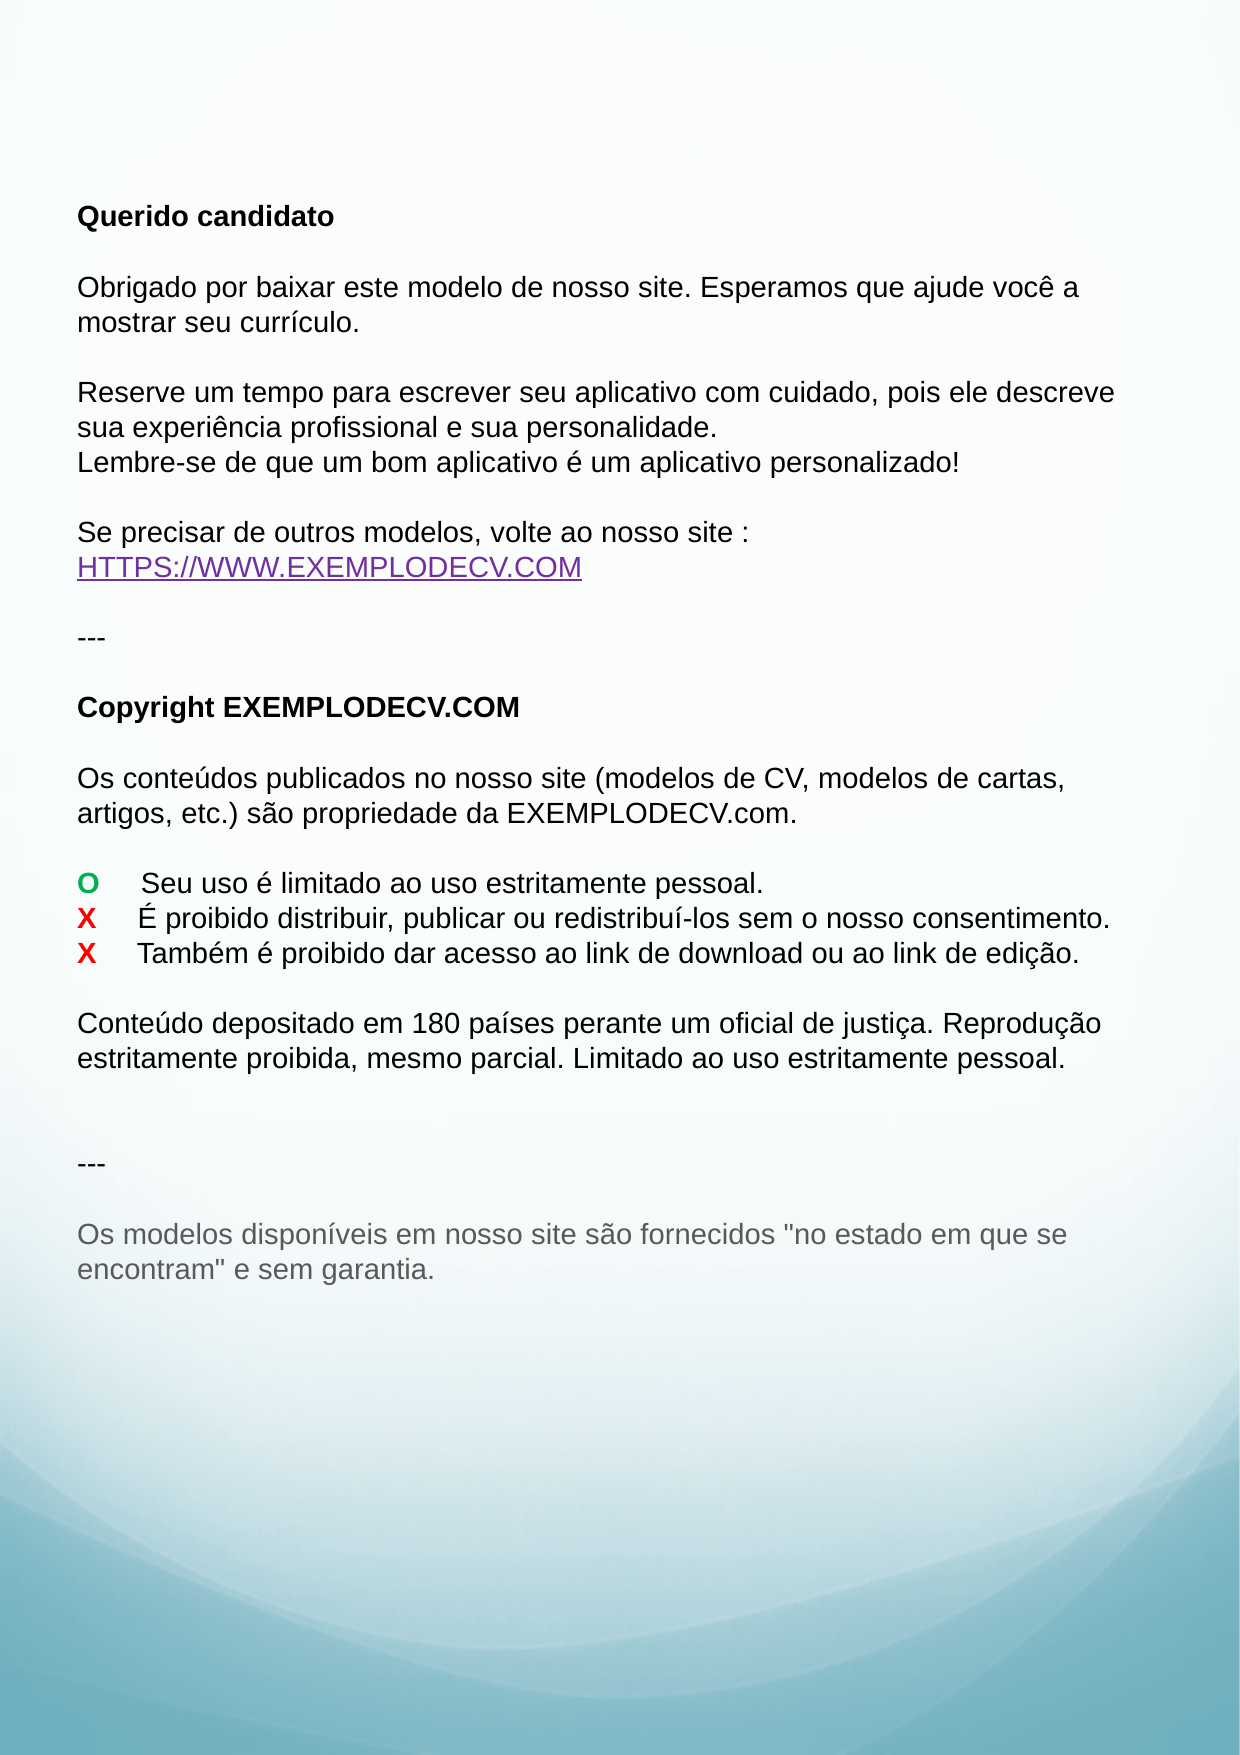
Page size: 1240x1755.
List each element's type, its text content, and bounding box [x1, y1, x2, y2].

list Querido candidato Obrigado por baixar este modelo de nosso site. Esperamos que ajude você a mostrar seu currículo. Reserve um tempo para escrever seu aplicativo com cuidado, pois ele descreve sua experiência profissional e sua personalidade. Lembre-se de que um bom aplicativo é um aplicativo personalizado! Se precisar de outros modelos, volte ao nosso site : HTTPS://WWW.EXEMPLODECV.COM --- Copyright EXEMPLODECV.COM Os conteúdos publicados no nosso site (modelos de CV, modelos de cartas, artigos, etc.) são propriedade da EXEMPLODECV.com. O Seu uso é limitado ao uso estritamente pessoal. X É proibido distribuir, publicar ou redistribuí-los sem o nosso consentimento. X Também é proibido dar acesso ao link de download ou ao link de edição. Conteúdo depositado em 180 países perante um oficial de justiça. Reprodução estritamente proibida, mesmo parcial. Limitado ao uso estritamente pessoal. --- Os modelos disponíveis em nosso site são fornecidos "no estado em que se encontram" e sem garantia. [62, 112, 1178, 1567]
picture [0, 0, 1240, 1755]
